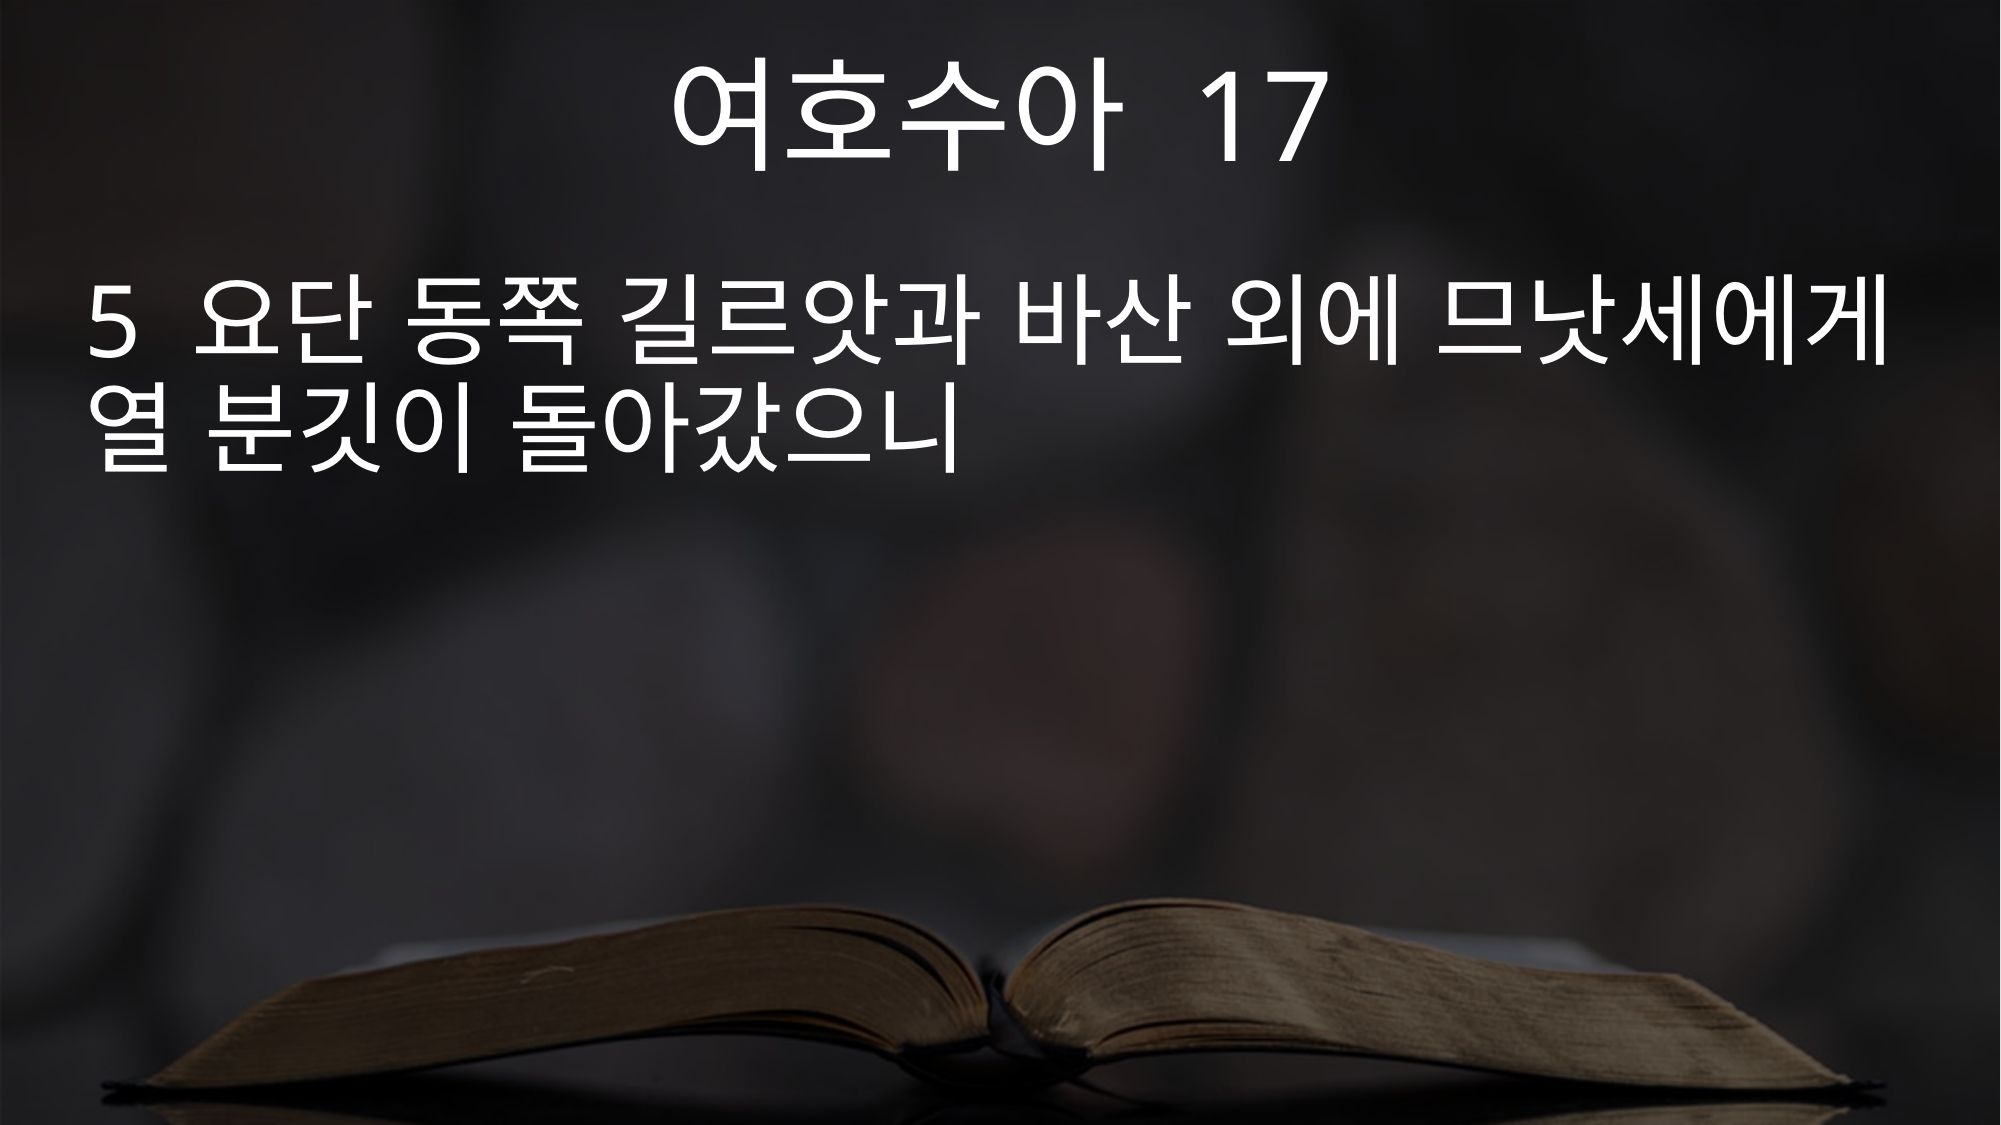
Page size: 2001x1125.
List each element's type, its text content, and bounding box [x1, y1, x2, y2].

footer 여호수아 17 [0, 32, 2000, 192]
picture [0, 0, 2001, 1125]
list 5 요단 동쪽 길르앗과 바산 외에 므낫세에게 열 분깃이 돌아갔으니 [69, 263, 1953, 423]
